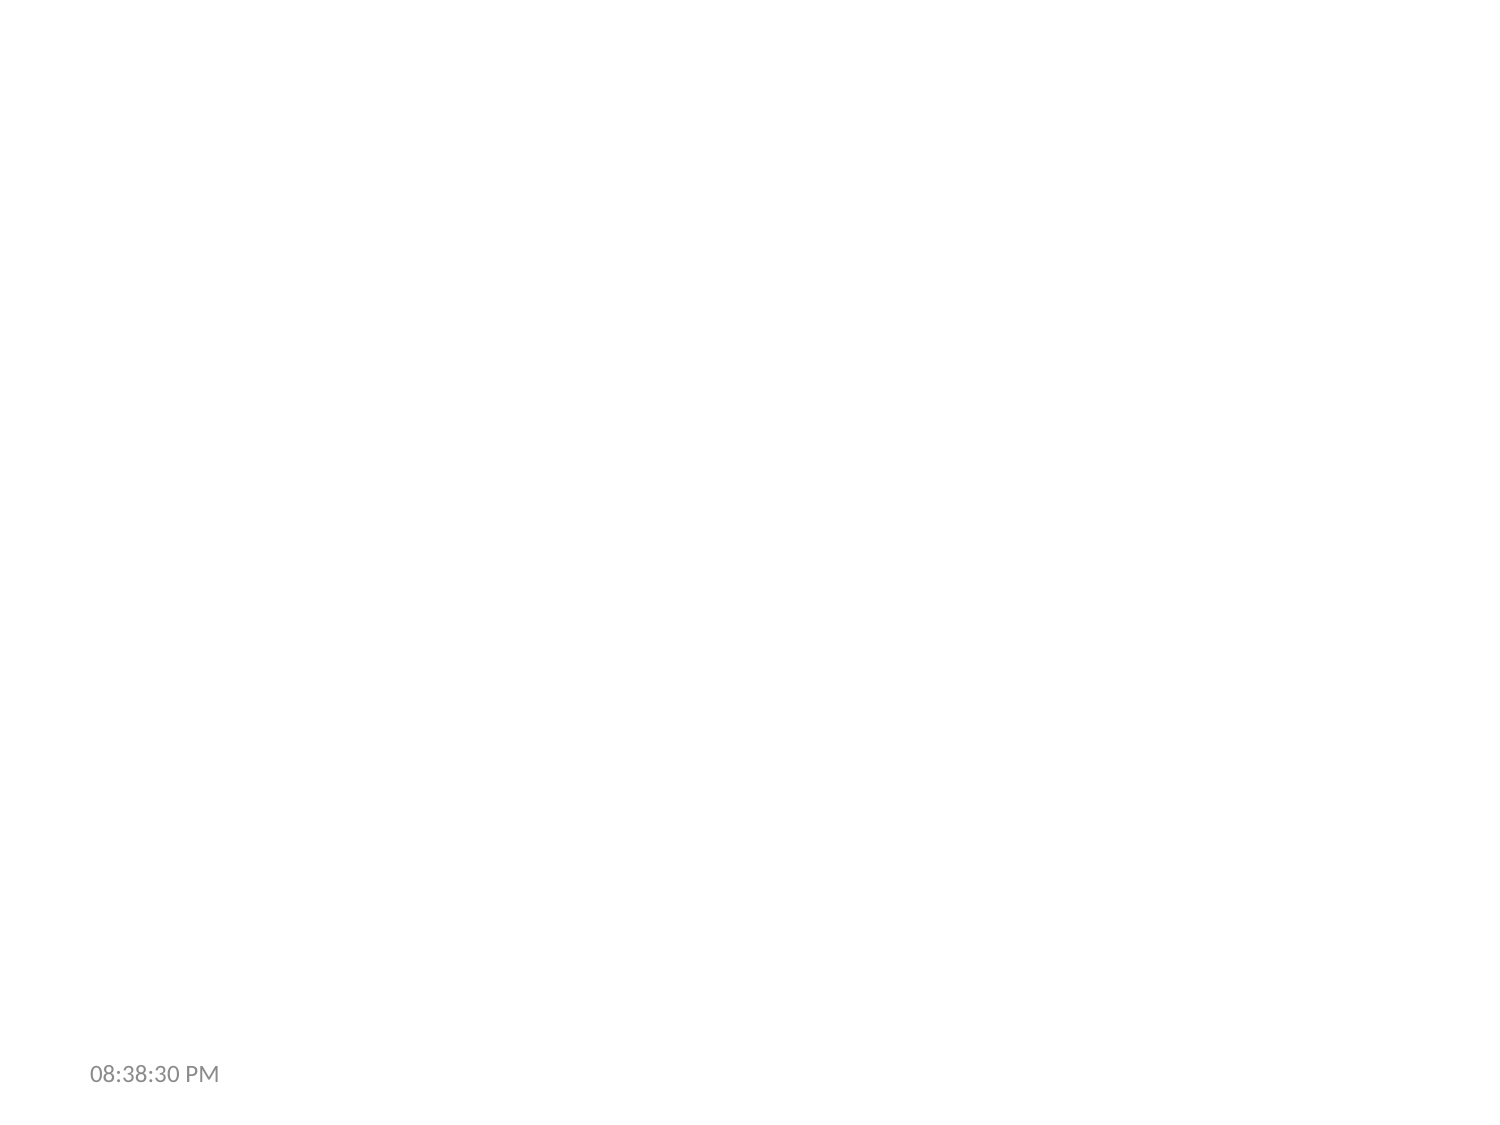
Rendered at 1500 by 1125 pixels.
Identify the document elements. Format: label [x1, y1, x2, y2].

slide_number [75, 1042, 425, 1103]
